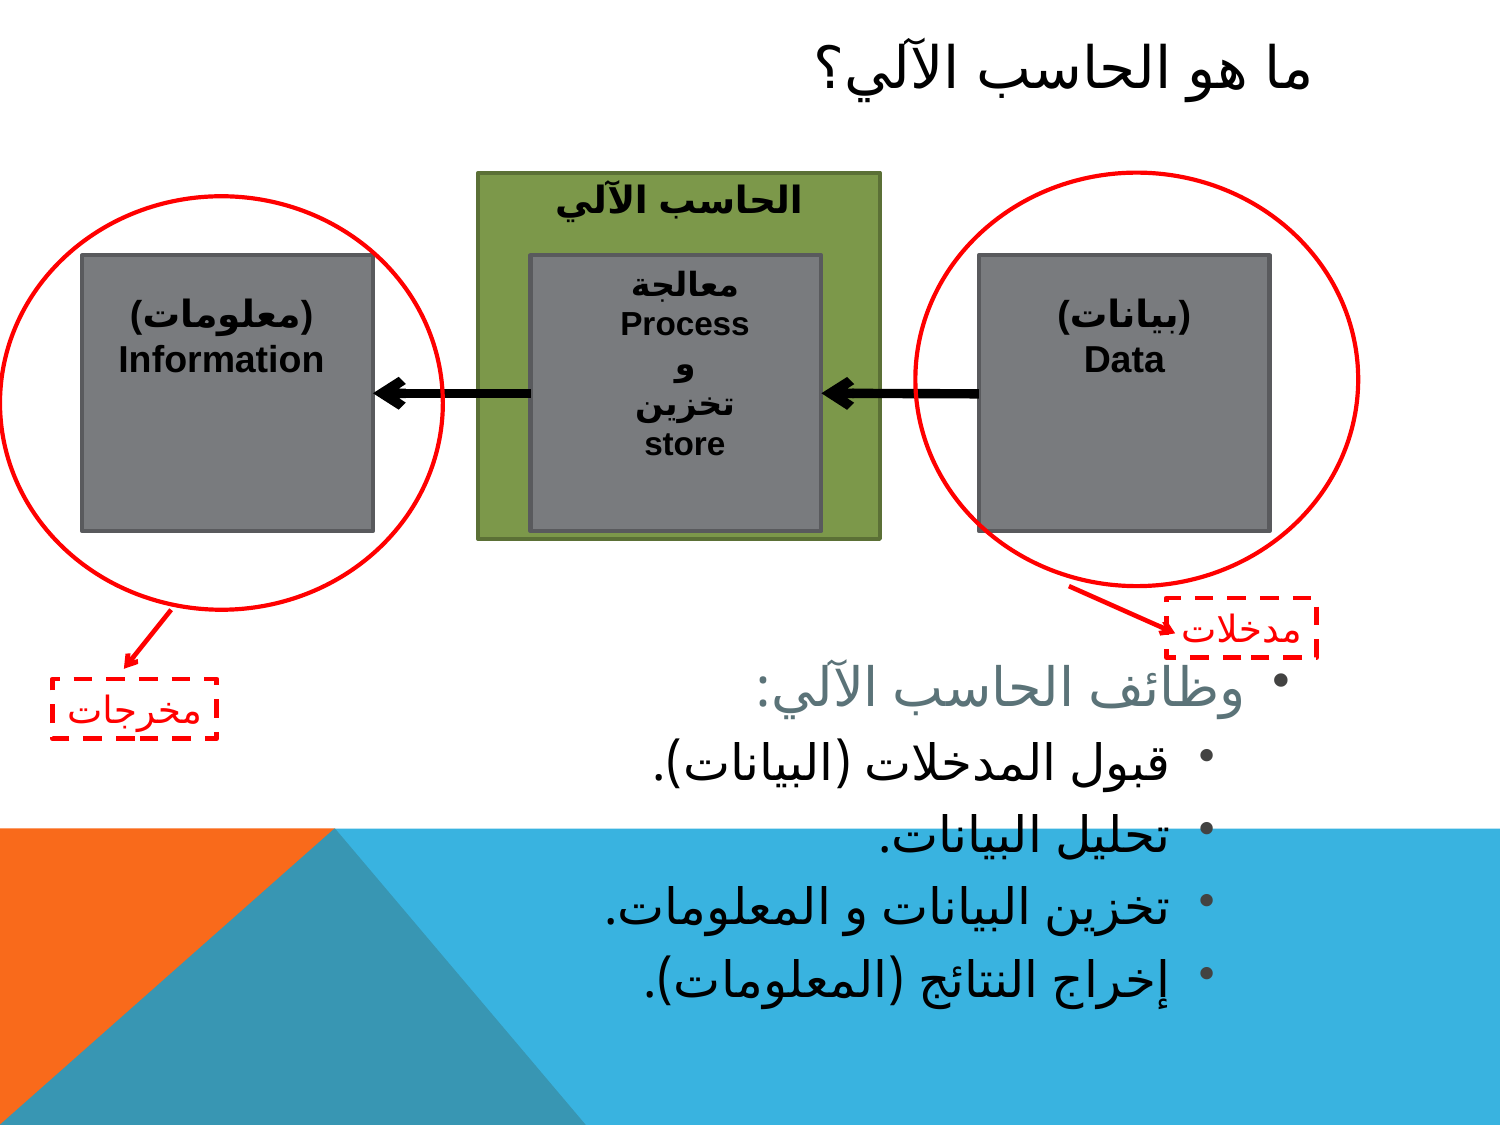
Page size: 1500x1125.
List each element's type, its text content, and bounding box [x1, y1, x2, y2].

title ما هو الحاسب الآلي؟ [141, 0, 1329, 160]
text_box مدخلات [1166, 597, 1317, 658]
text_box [1068, 585, 1176, 634]
text_box [958, 170, 1361, 585]
text_box الحاسب الآلي [476, 171, 882, 253]
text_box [117, 615, 178, 664]
text_box [0, 194, 391, 612]
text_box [81, 255, 1270, 532]
text_box مخرجات [52, 679, 217, 739]
text_box وظائف الحاسب الآلي: قبول المدخلات (البيانات). تحليل البيانات. تخزين البيانات و المعلومات. إخراج النتائج (المعلومات). [206, 645, 1306, 1125]
